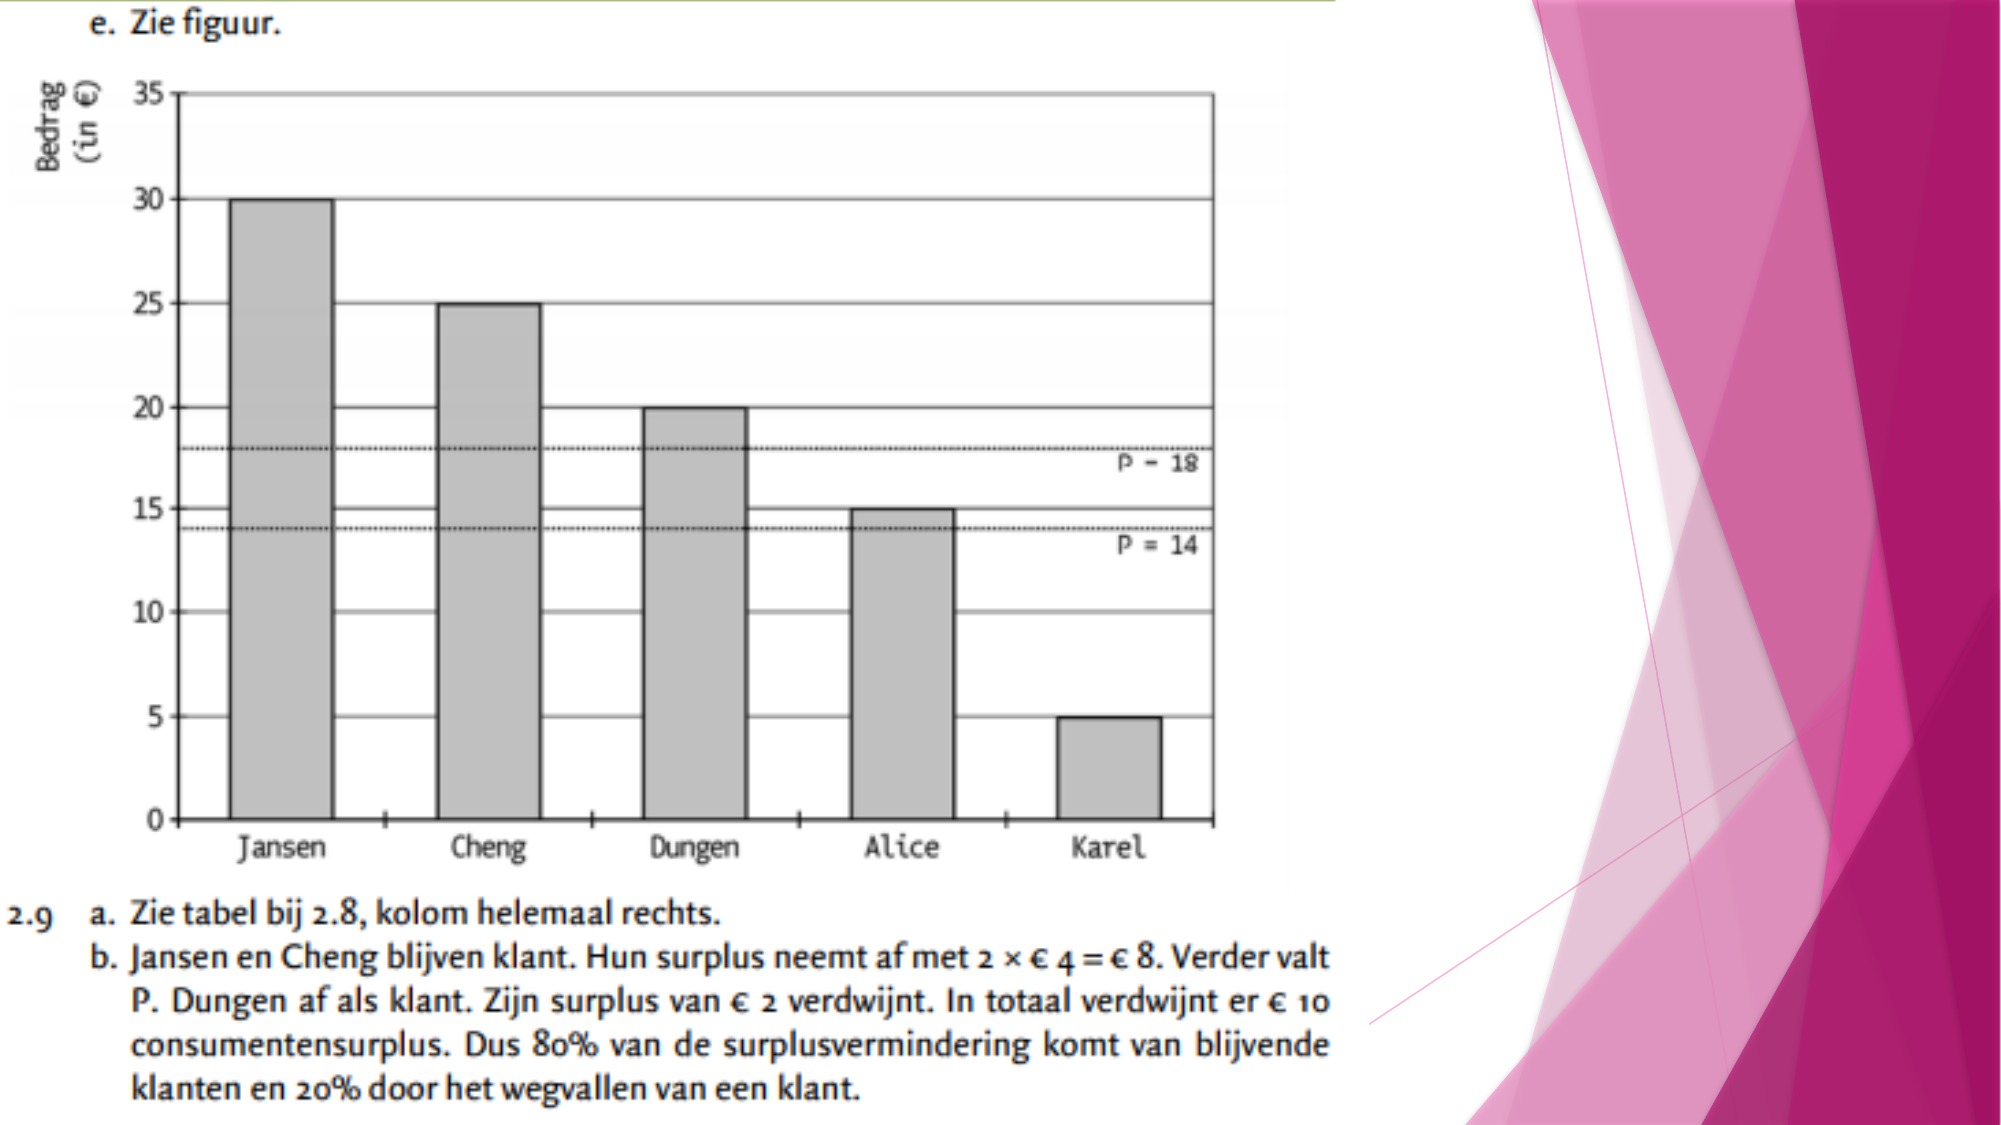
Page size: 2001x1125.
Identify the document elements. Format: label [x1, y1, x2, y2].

picture [0, 0, 1370, 1125]
